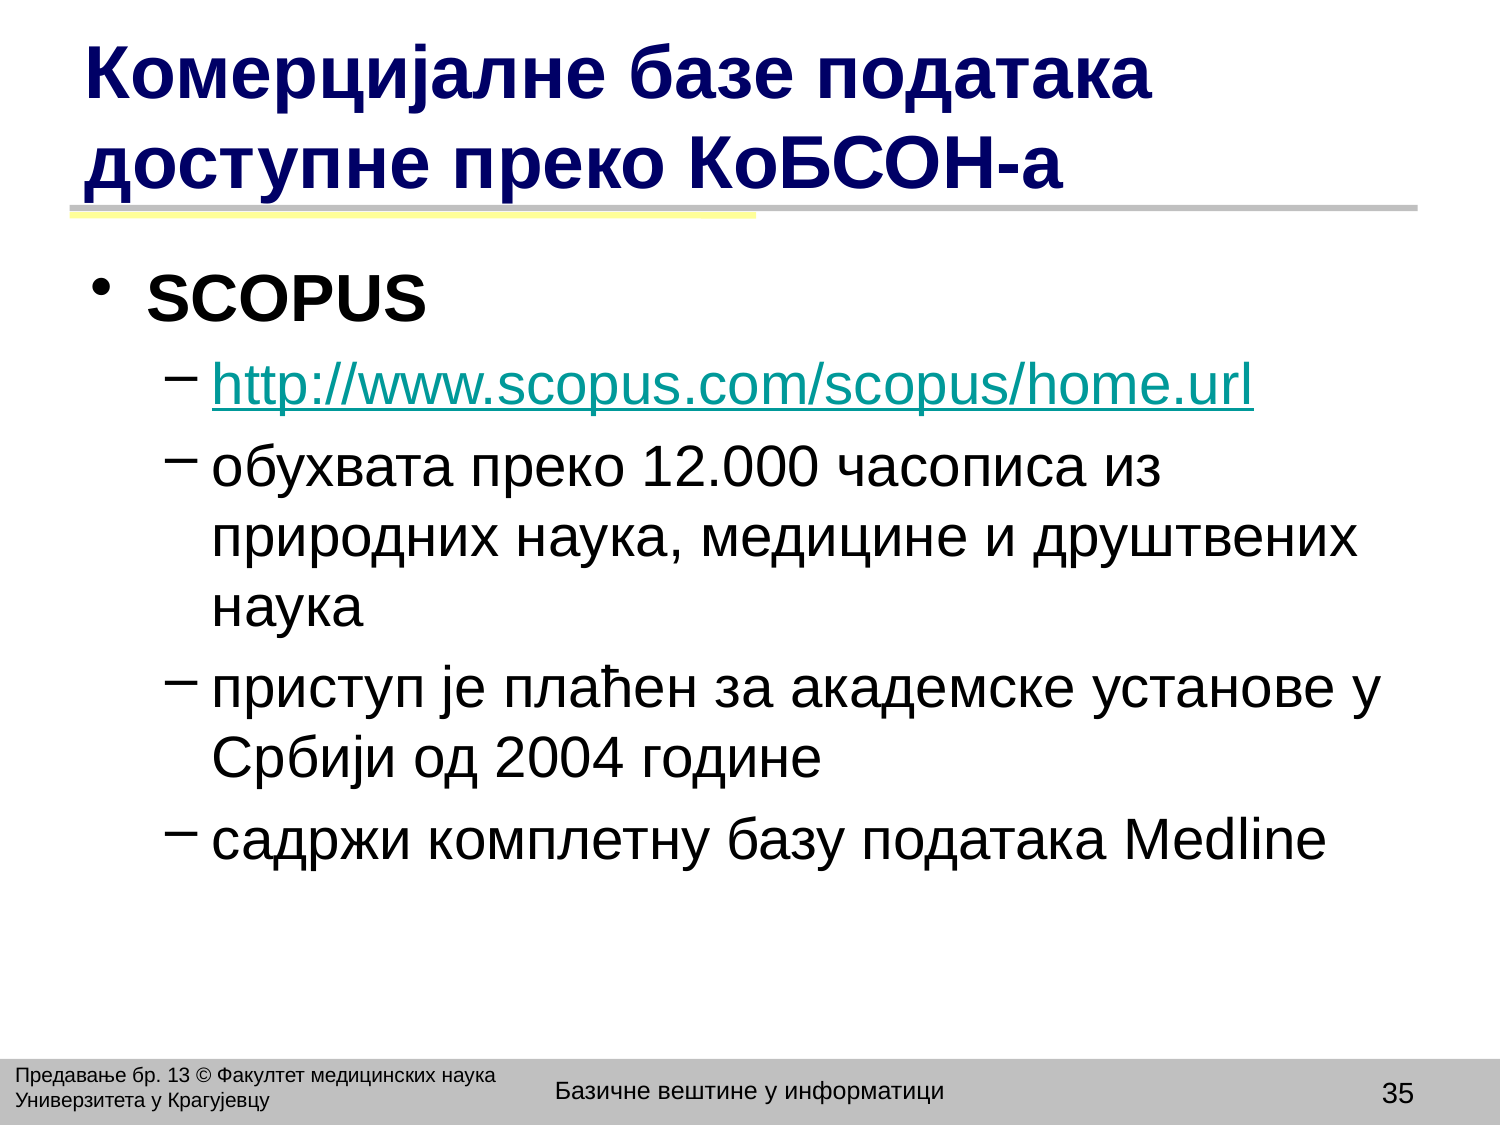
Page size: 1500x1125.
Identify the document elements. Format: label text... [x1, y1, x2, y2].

footer Базичне вештине у информатици [512, 1066, 988, 1125]
slide_number 35 [1079, 1066, 1430, 1125]
title Комерцијалне базе података доступне преко КоБСОН-а [69, 19, 1426, 208]
slide_number Предавање бр. 13 © Факултет медицинских наука Универзитета у Крагујевцу [0, 1053, 617, 1108]
list SCOPUS http://www.scopus.com/scopus/home.url обухвата преко 12.000 часописа из природних наука, медицине и друштвених наука приступ је плаћен за академске установе у Србији од 2004 године садржи комплетну базу података Мedline [74, 246, 1426, 1023]
